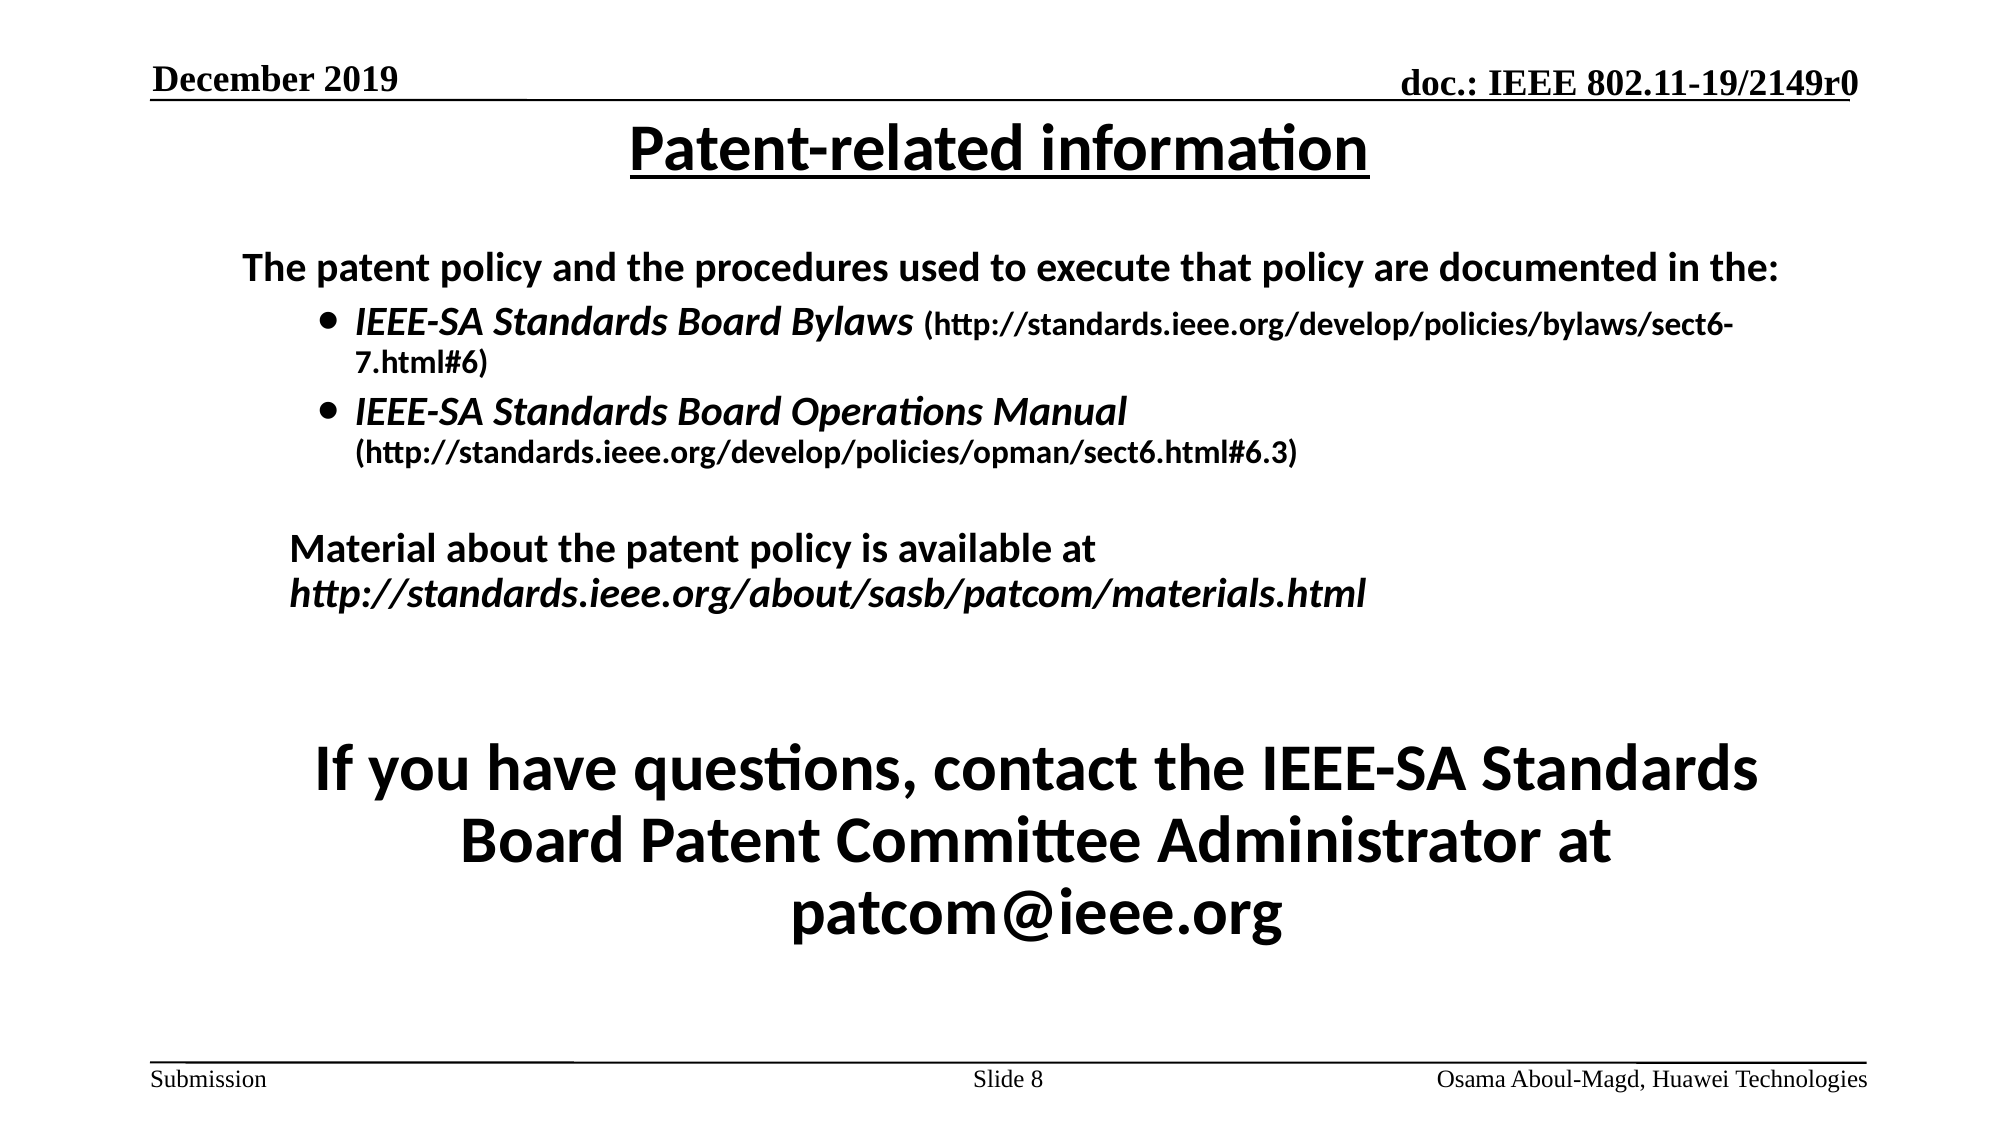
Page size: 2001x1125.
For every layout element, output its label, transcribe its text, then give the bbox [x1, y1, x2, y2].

list The patent policy and the procedures used to execute that policy are documented in the: IEEE-SA Standards Board Bylaws (http://standards.ieee.org/develop/policies/bylaws/sect6-7.html#6) IEEE-SA Standards Board Operations Manual (http://standards.ieee.org/develop/policies/opman/sect6.html#6.3) Material about the patent policy is available at http://standards.ieee.org/about/sasb/patcom/materials.html If you have questions, contact the IEEE-SA Standards Board Patent Committee Administrator at patcom@ieee.org [152, 237, 1801, 913]
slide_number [152, 54, 563, 100]
footer Osama Aboul-Magd, Huawei Technologies [1171, 1061, 1869, 1093]
slide_number Slide 8 [950, 1061, 1067, 1123]
title Patent-related information [362, 112, 1638, 176]
